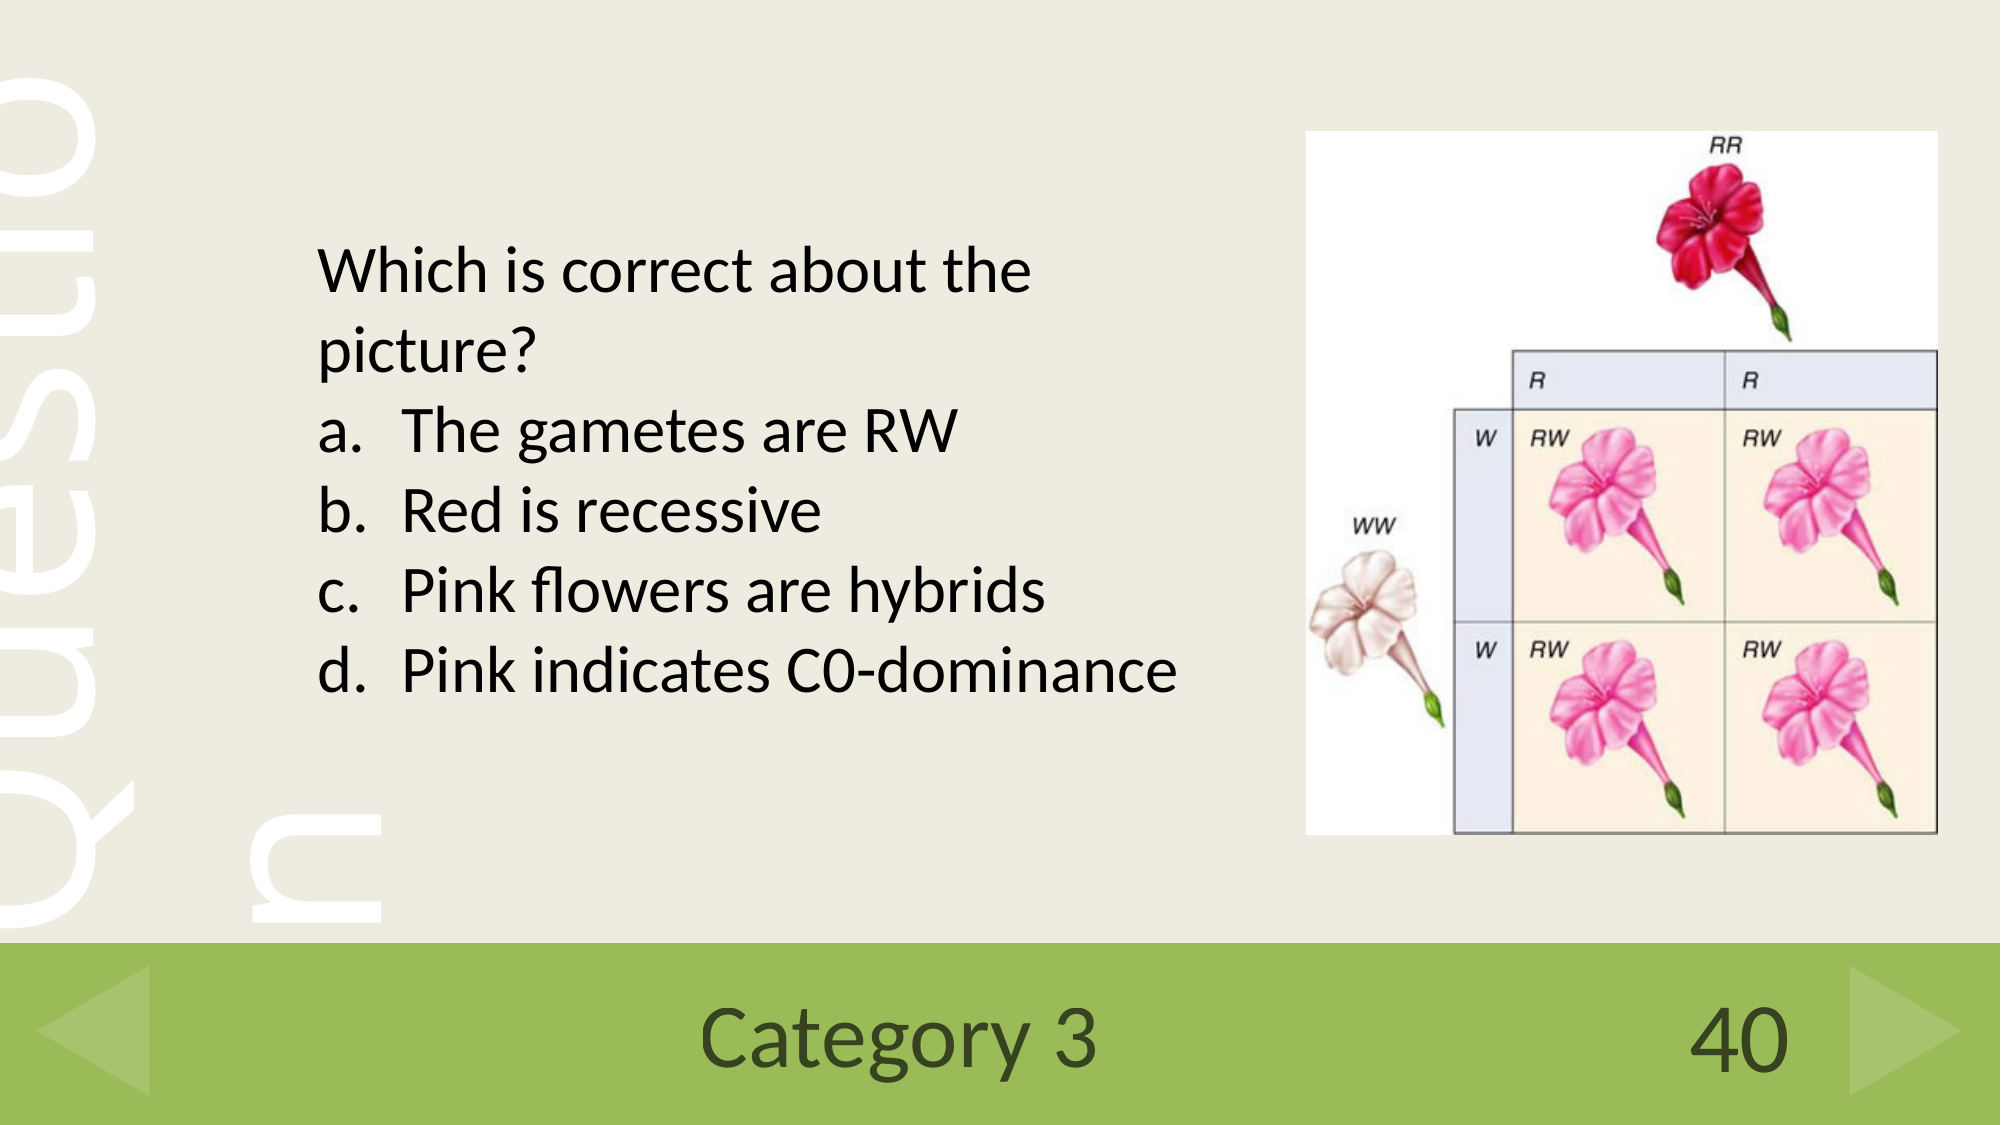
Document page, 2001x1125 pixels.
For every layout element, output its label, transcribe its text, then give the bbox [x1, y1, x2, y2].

title Category 3 [0, 937, 1800, 1125]
list 40 [1800, 967, 1806, 1097]
list Which is correct about the picture? The gametes are RW Red is recessive Pink flowers are hybrids Pink indicates C0-dominance [302, 96, 1235, 835]
picture [1306, 131, 1938, 836]
